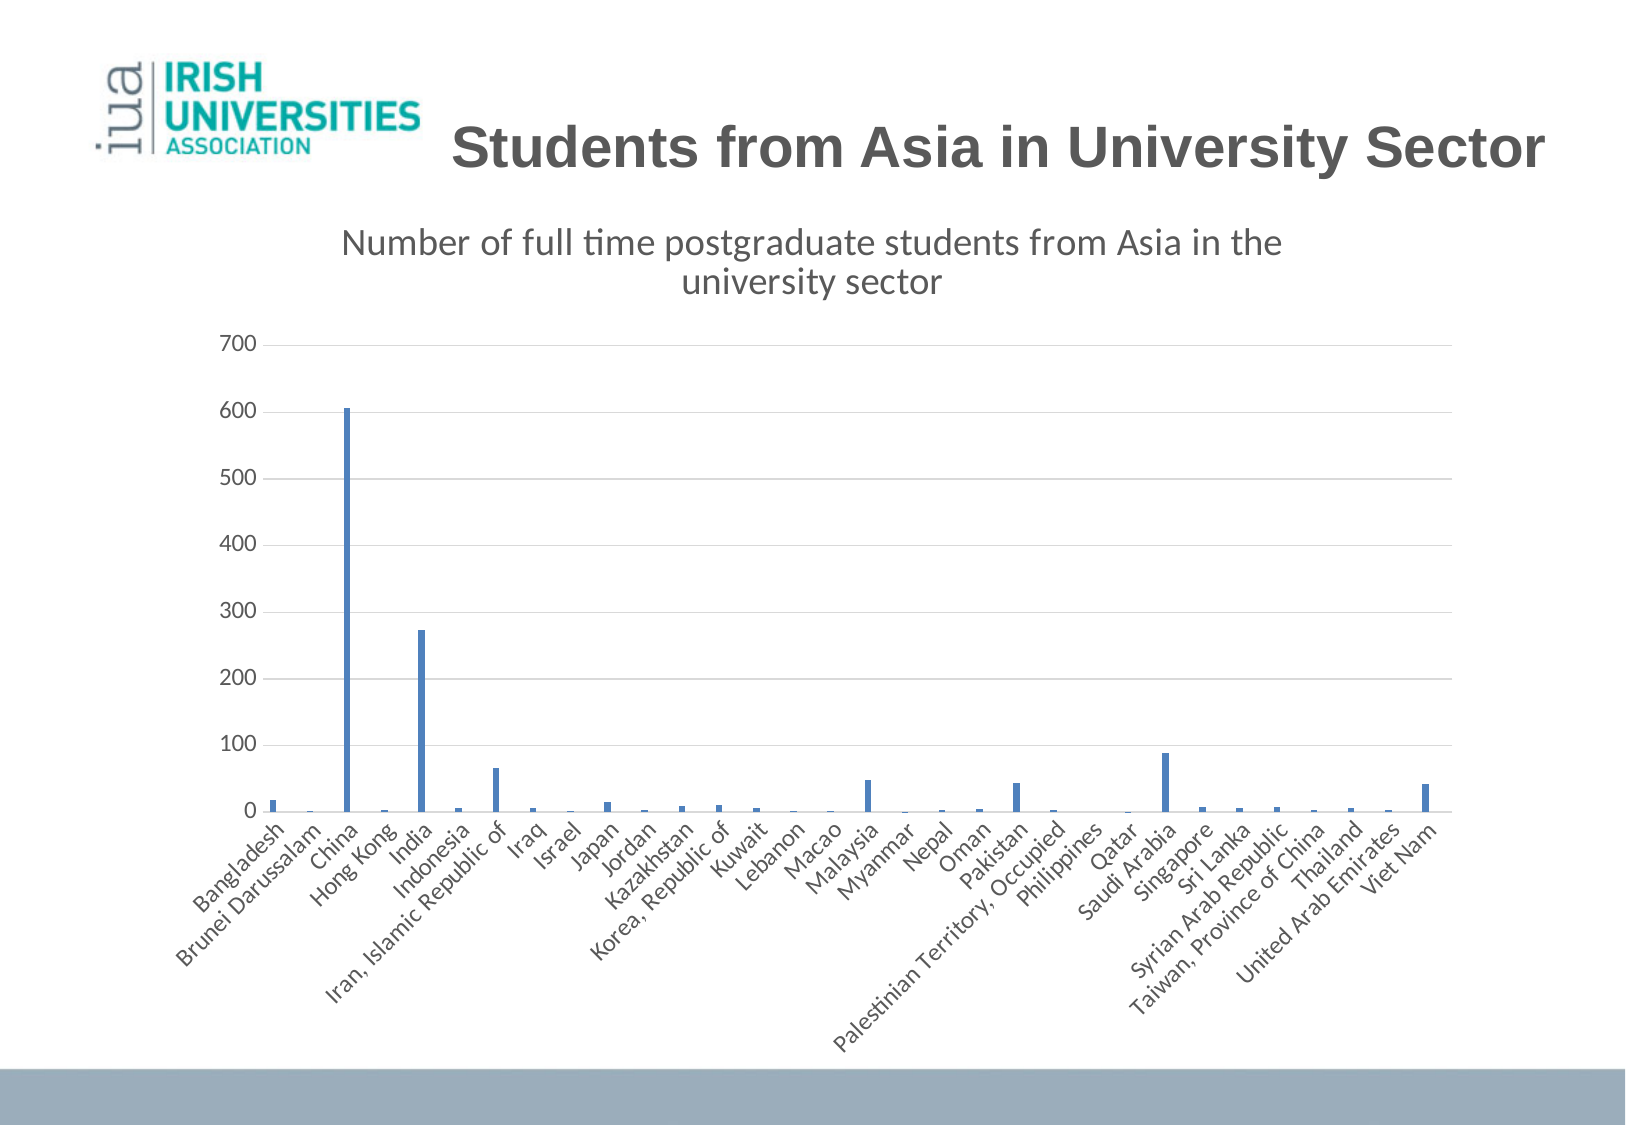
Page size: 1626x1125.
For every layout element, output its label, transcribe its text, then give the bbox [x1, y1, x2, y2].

chart [145, 187, 1480, 1078]
text_box Students from Asia in University Sector [435, 56, 1591, 233]
picture [0, 0, 1626, 1125]
